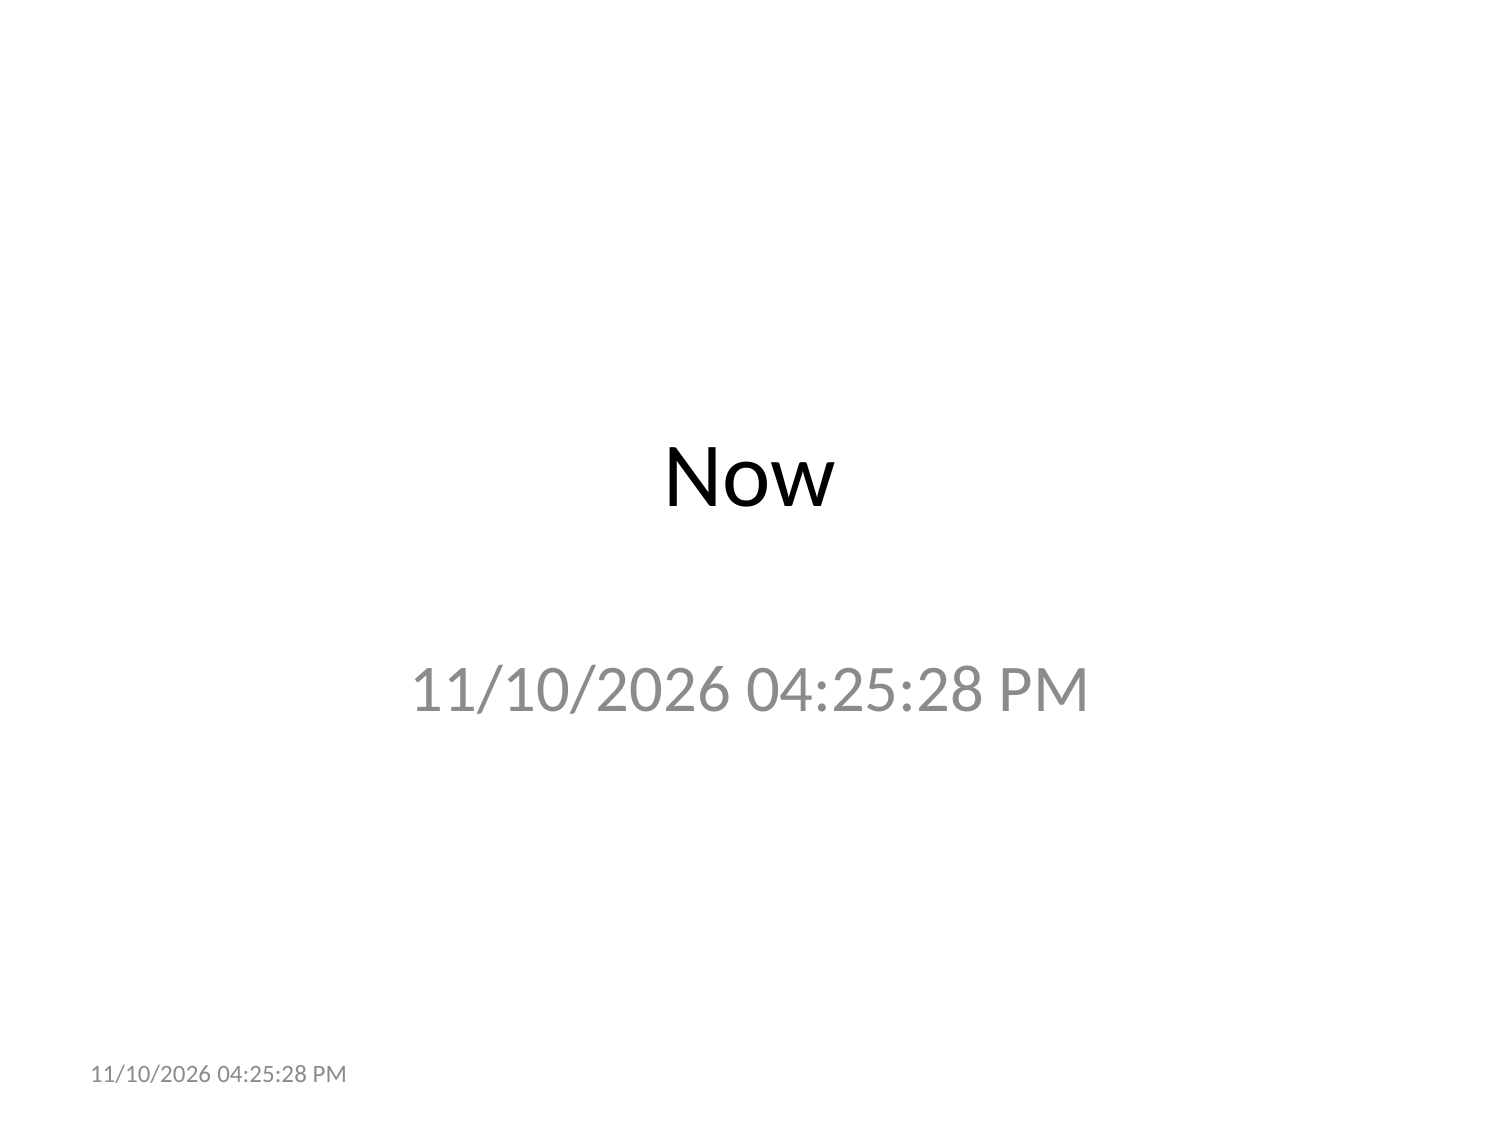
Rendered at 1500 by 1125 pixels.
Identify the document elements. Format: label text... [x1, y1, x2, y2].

subtitle 2011-12-19 10:20:04 AM [225, 637, 1275, 925]
title Now [112, 349, 1388, 591]
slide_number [75, 1042, 425, 1103]
